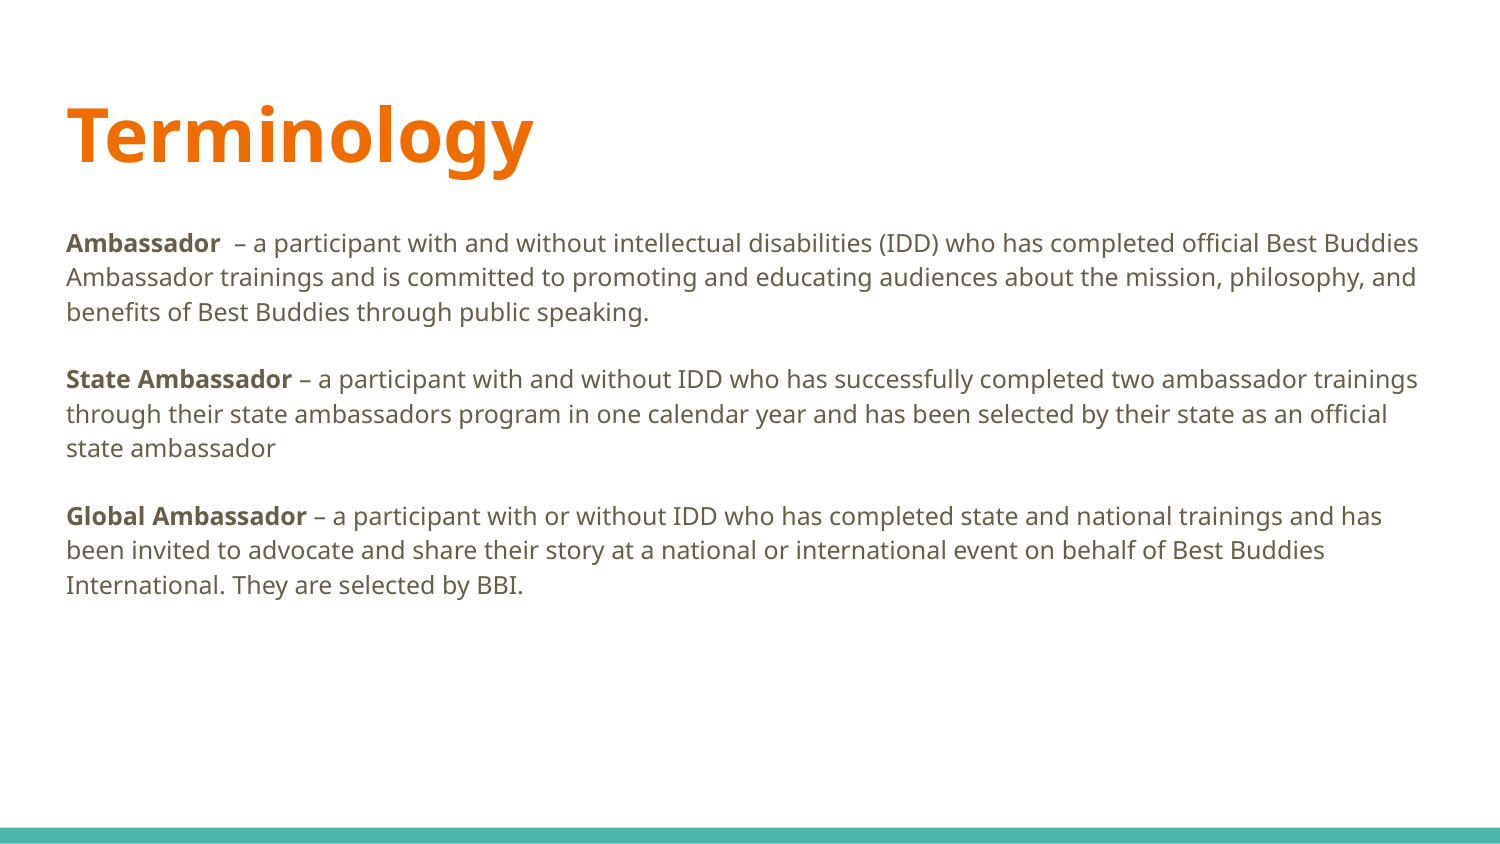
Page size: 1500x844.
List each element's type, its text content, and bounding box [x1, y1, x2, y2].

list Ambassador – a participant with and without intellectual disabilities (IDD) who has completed official Best Buddies Ambassador trainings and is committed to promoting and educating audiences about the mission, philosophy, and benefits of Best Buddies through public speaking. State Ambassador – a participant with and without IDD who has successfully completed two ambassador trainings through their state ambassadors program in one calendar year and has been selected by their state as an official state ambassador Global Ambassador – a participant with or without IDD who has completed state and national trainings and has been invited to advocate and share their story at a national or international event on behalf of Best Buddies International. They are selected by BBI. [51, 207, 1449, 750]
title Terminology [51, 72, 1449, 189]
